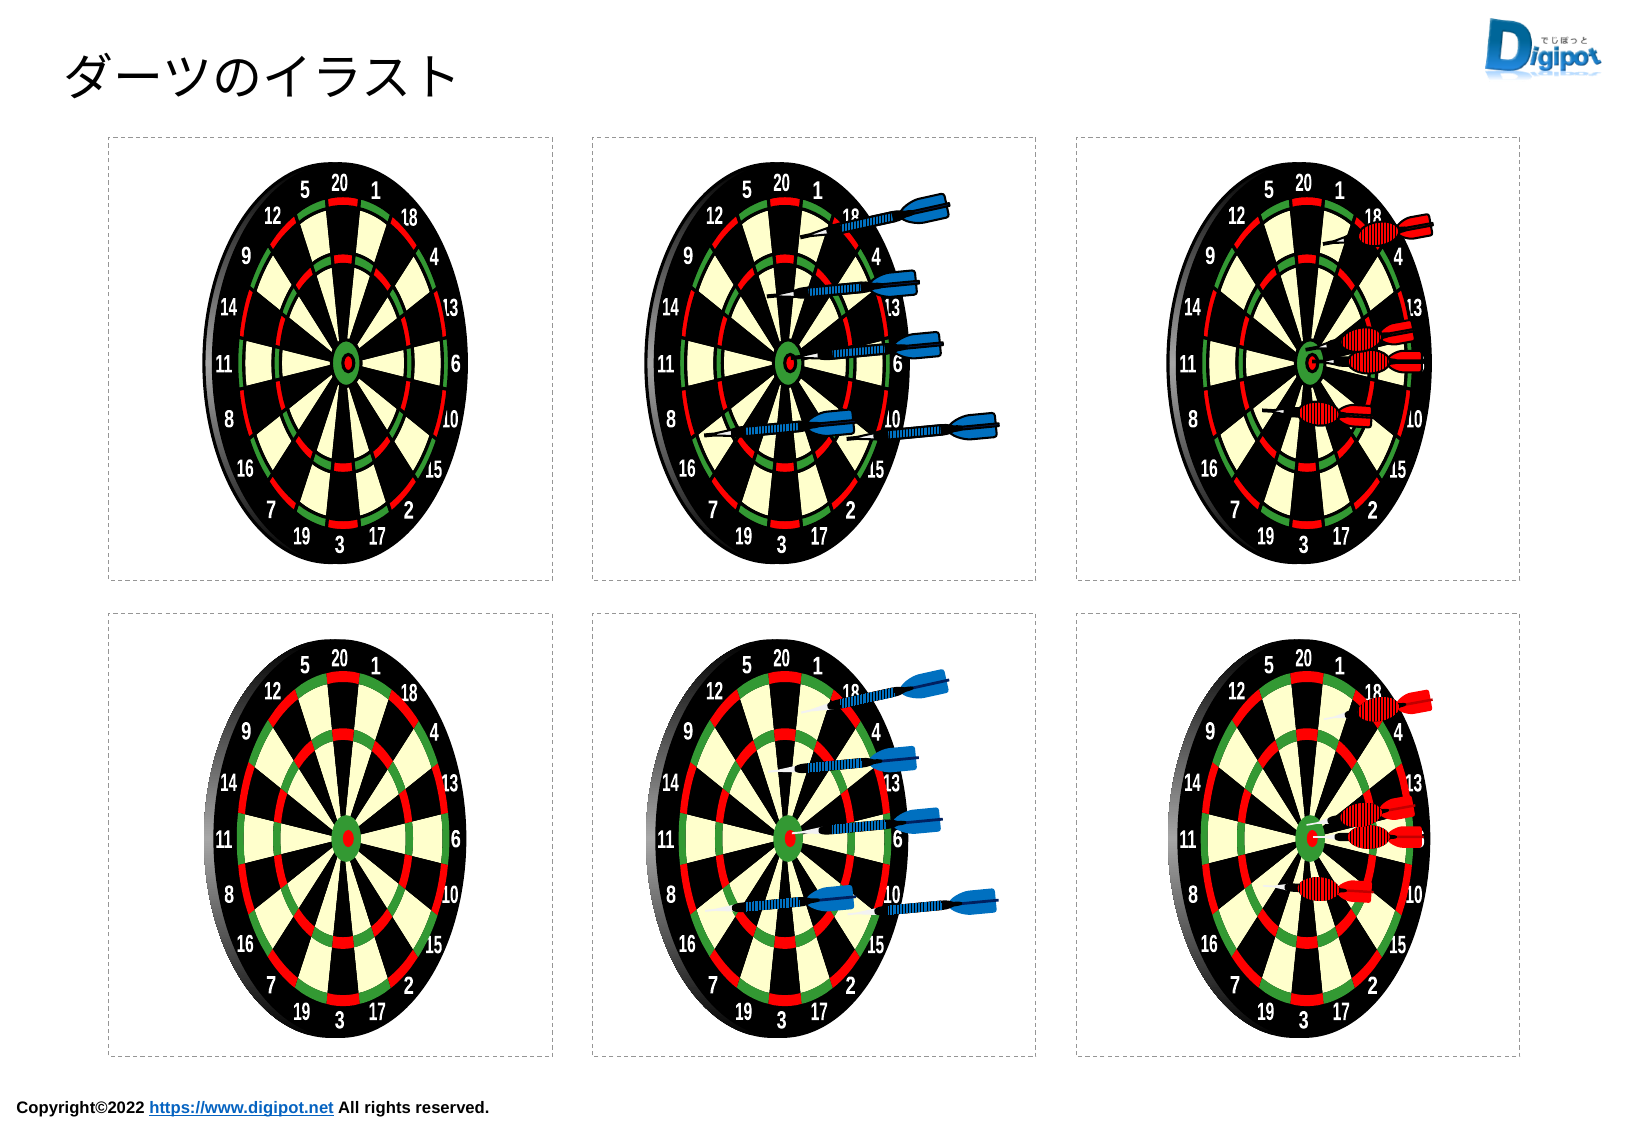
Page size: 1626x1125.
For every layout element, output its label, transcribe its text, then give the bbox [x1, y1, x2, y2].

text_box ダーツのイラスト [48, 38, 477, 113]
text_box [203, 163, 467, 563]
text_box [645, 163, 999, 563]
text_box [645, 639, 999, 1038]
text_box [203, 639, 467, 1038]
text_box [1167, 163, 1434, 563]
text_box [1167, 639, 1434, 1038]
picture [1485, 18, 1602, 82]
